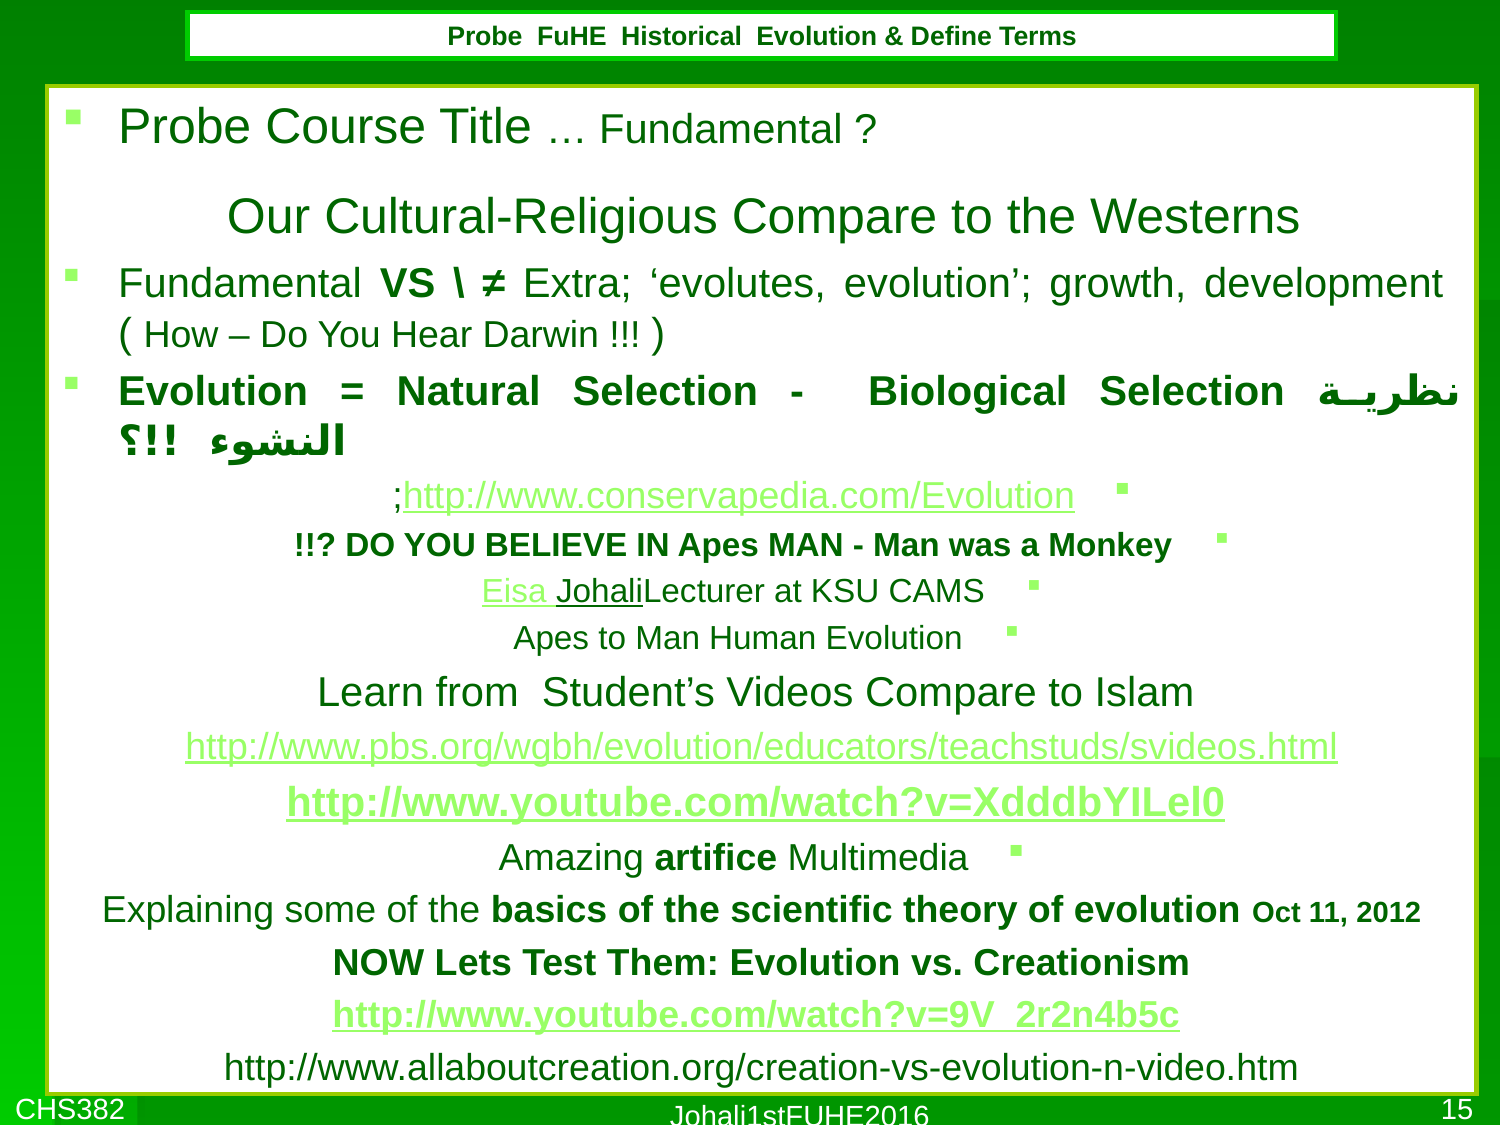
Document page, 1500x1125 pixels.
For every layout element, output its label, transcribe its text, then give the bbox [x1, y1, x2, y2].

list Probe Course Title … Fundamental ? Our Cultural-Religious Compare to the Westerns Fundamental VS \ ≠ Extra; ‘evolutes, evolution’; growth, development ( How – Do You Hear Darwin !!! ) Evolution = Natural Selection - Biological Selection نظرية النشوء !!؟ http://www.conservapedia.com/Evolution; DO YOU BELIEVE IN Apes MAN - Man was a Monkey ?!! Eisa JohaliLecturer at KSU CAMS Apes to Man Human Evolution Learn from Student’s Videos Compare to Islam http://www.pbs.org/wgbh/evolution/educators/teachstuds/svideos.html http://www.youtube.com/watch?v=XdddbYILel0 Amazing artifice Multimedia Explaining some of the basics of the scientific theory of evolution Oct 11, 2012 NOW Lets Test Them: Evolution vs. Creationism http://www.youtube.com/watch?v=9V_2r2n4b5c http://www.allaboutcreation.org/creation-vs-evolution-n-video.htm [45, 84, 1479, 1096]
footer Johali1stFUHE2016 [562, 1089, 1038, 1121]
slide_number CHS382 [0, 1082, 168, 1125]
title Probe FuHE Historical Evolution & Define Terms [185, 10, 1338, 61]
slide_number 15 [1373, 1082, 1489, 1125]
